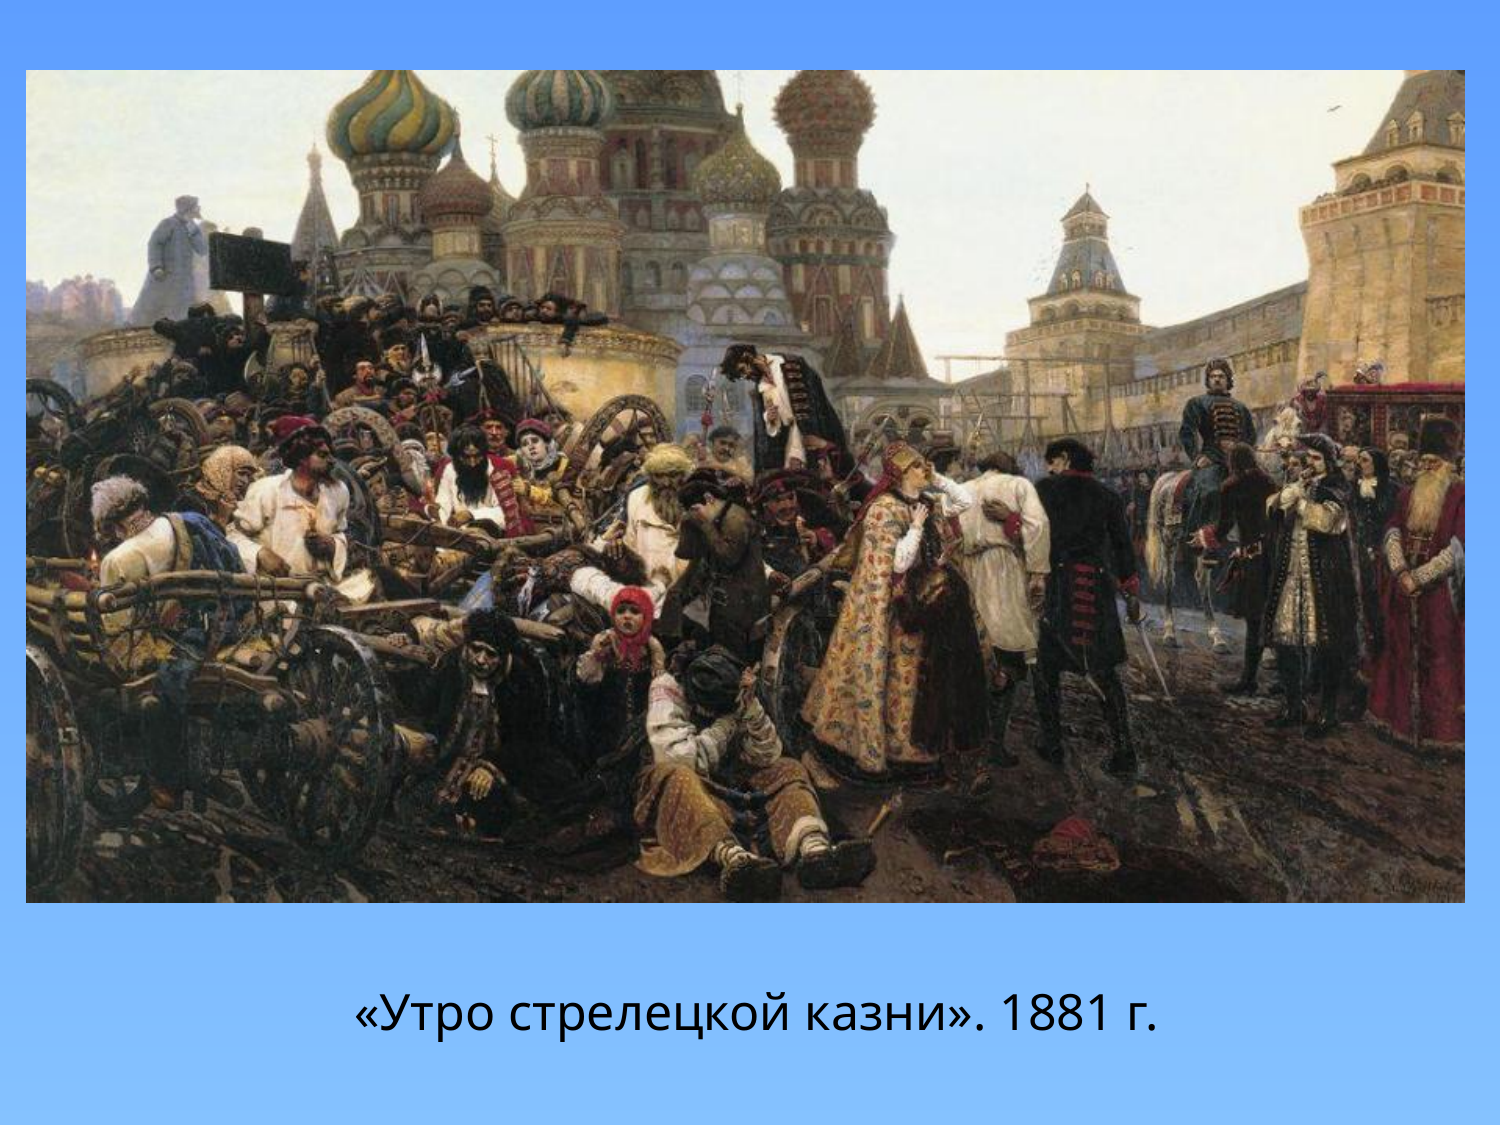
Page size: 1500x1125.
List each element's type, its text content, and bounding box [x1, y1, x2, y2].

picture [26, 70, 1466, 904]
list «Утро стрелецкой казни». 1881 г. [82, 972, 1432, 1076]
